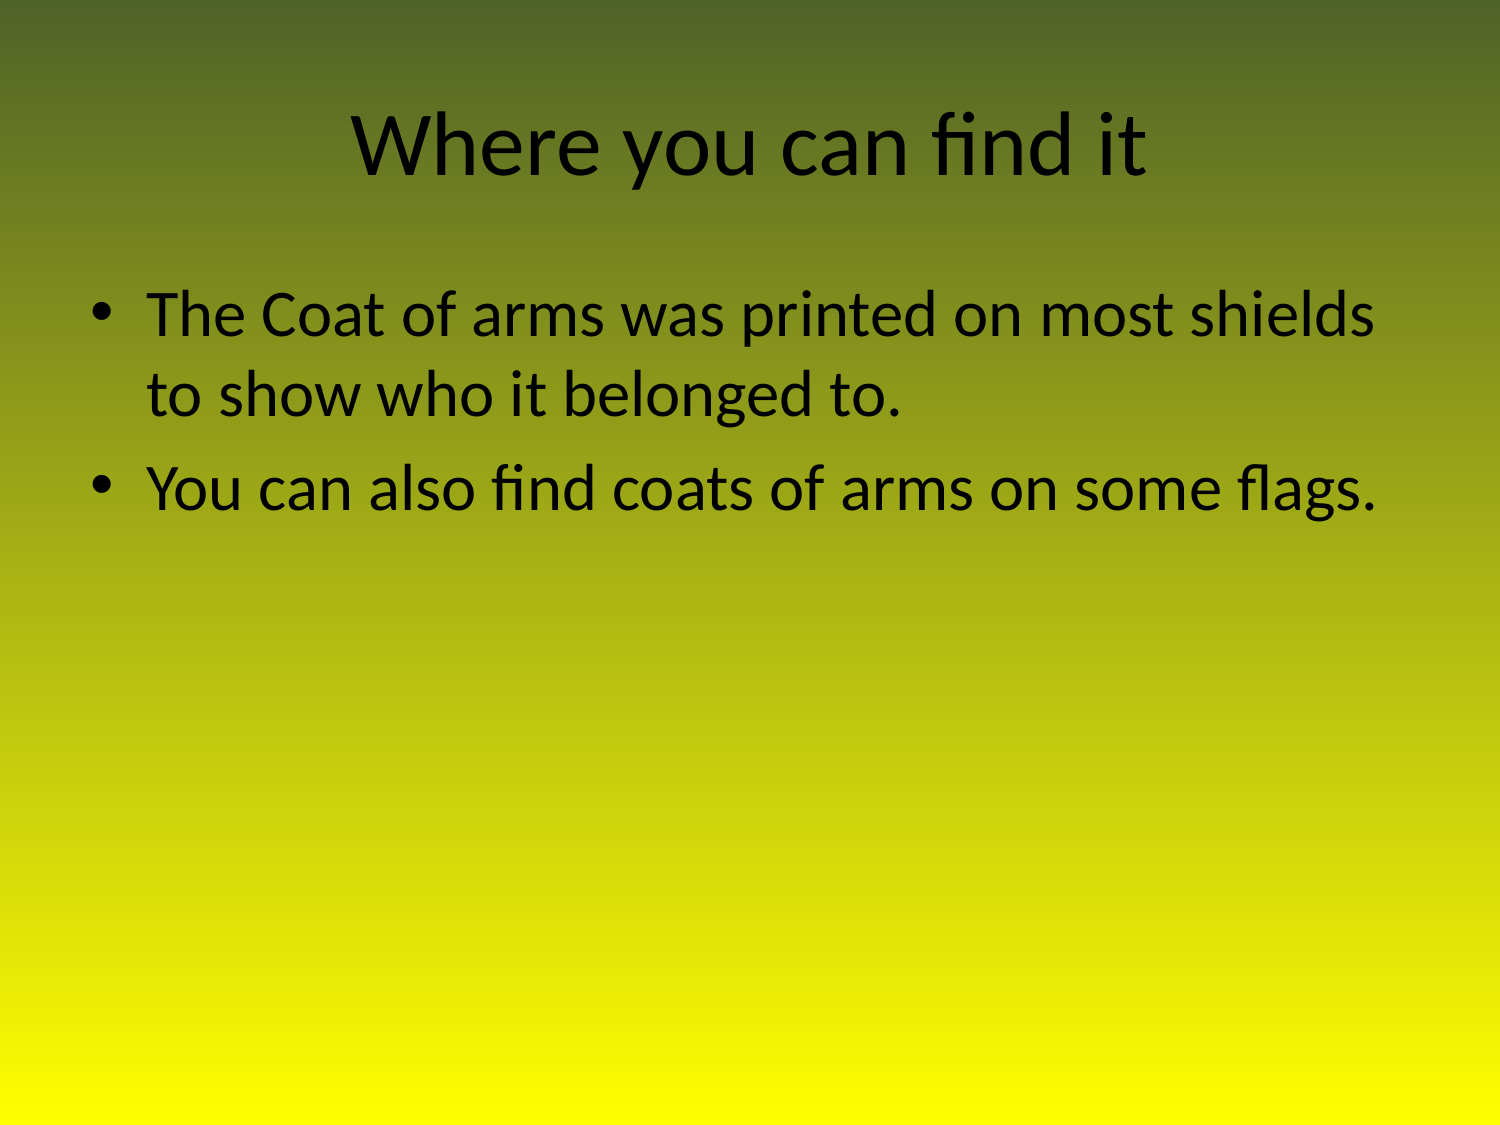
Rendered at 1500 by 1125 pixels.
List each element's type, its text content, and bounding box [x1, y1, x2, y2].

list The Coat of arms was printed on most shields to show who it belonged to. You can also find coats of arms on some flags. [75, 262, 1425, 1005]
title Where you can find it [75, 45, 1425, 233]
